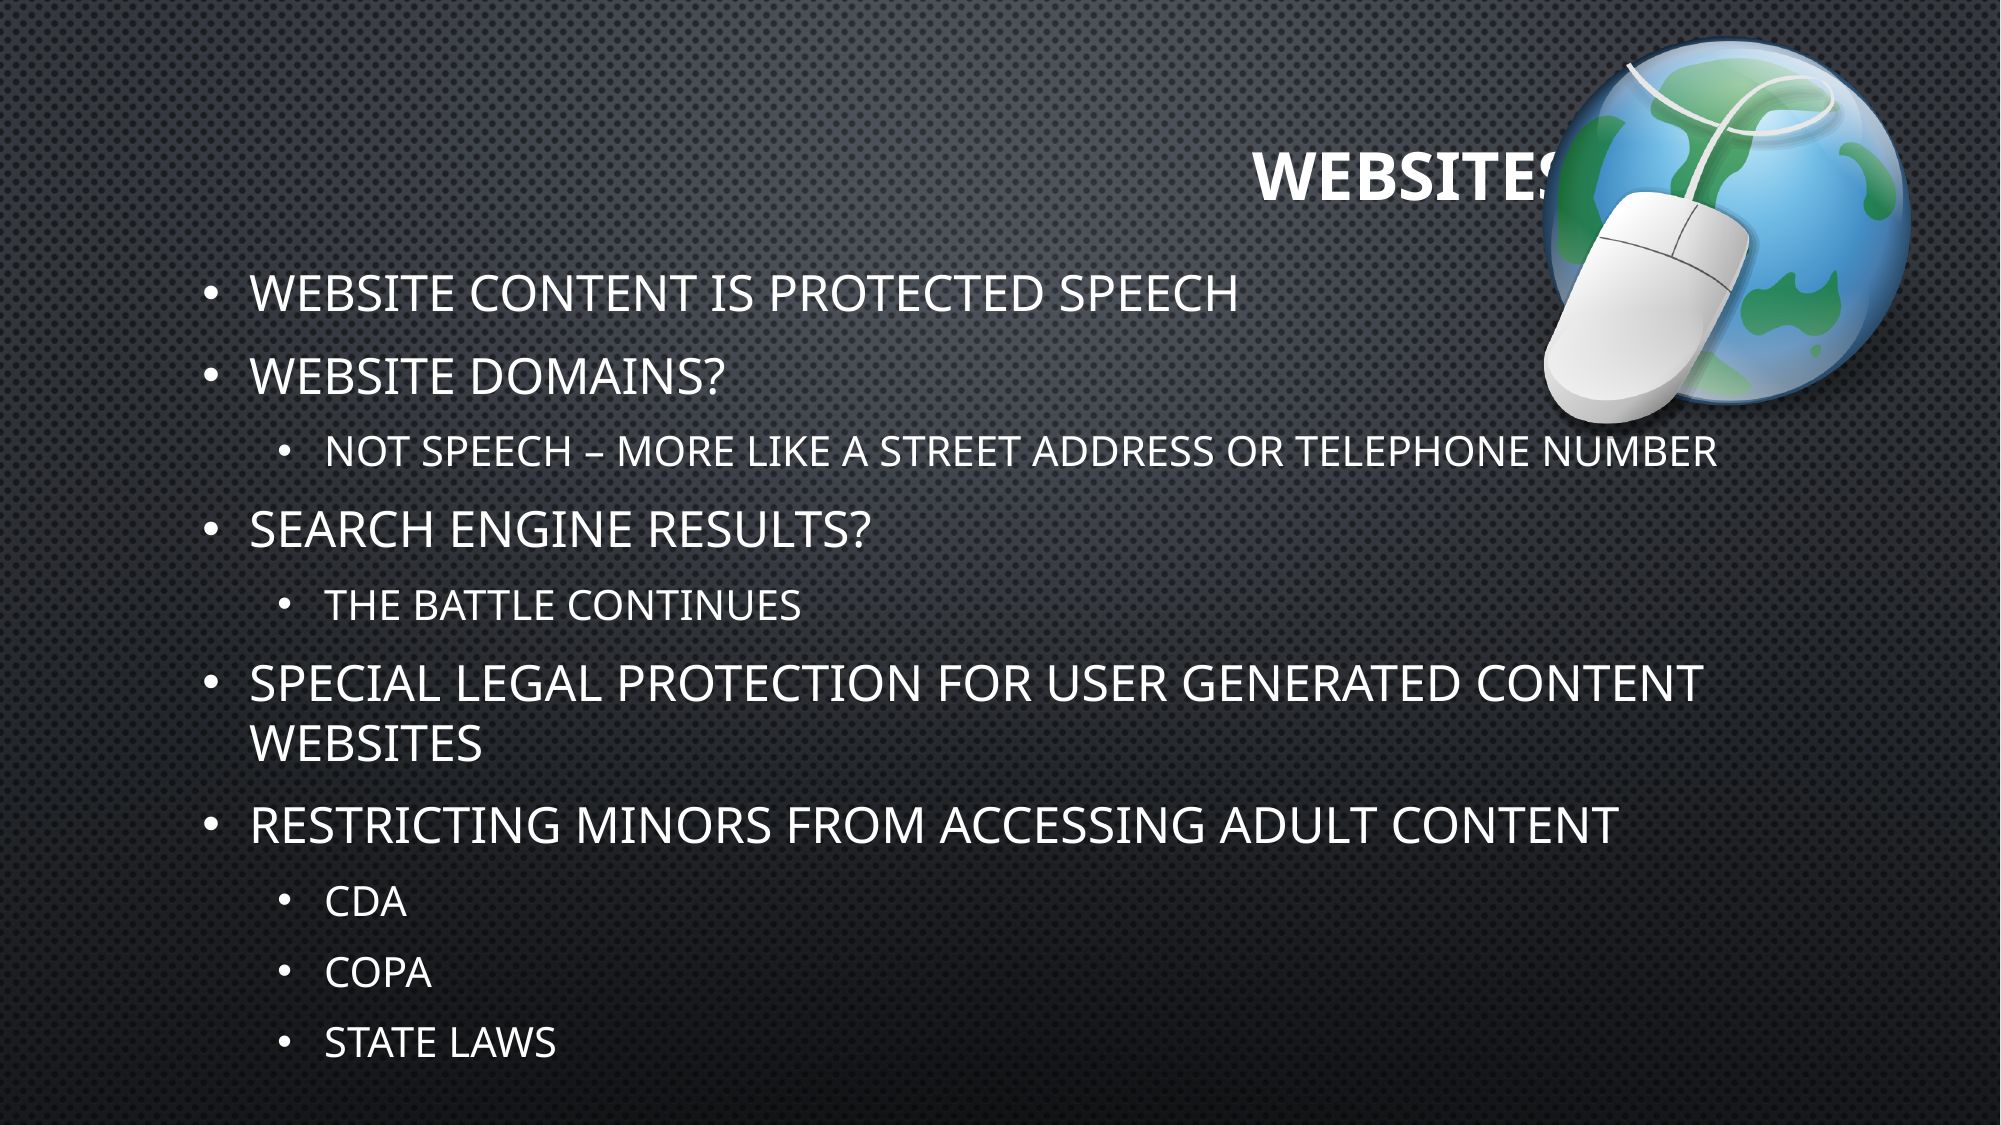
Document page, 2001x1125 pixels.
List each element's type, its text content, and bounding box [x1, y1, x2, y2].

title Websites [187, 17, 1432, 314]
picture [1432, 0, 2000, 561]
list Website content is protected speech Website Domains? Not speech – more like a street address or telephone number Search Engine Results? The battle continues Special Legal Protection for User Generated Content Websites Restricting minors from accessing adult content CDA COPA State Laws [187, 314, 1813, 1014]
